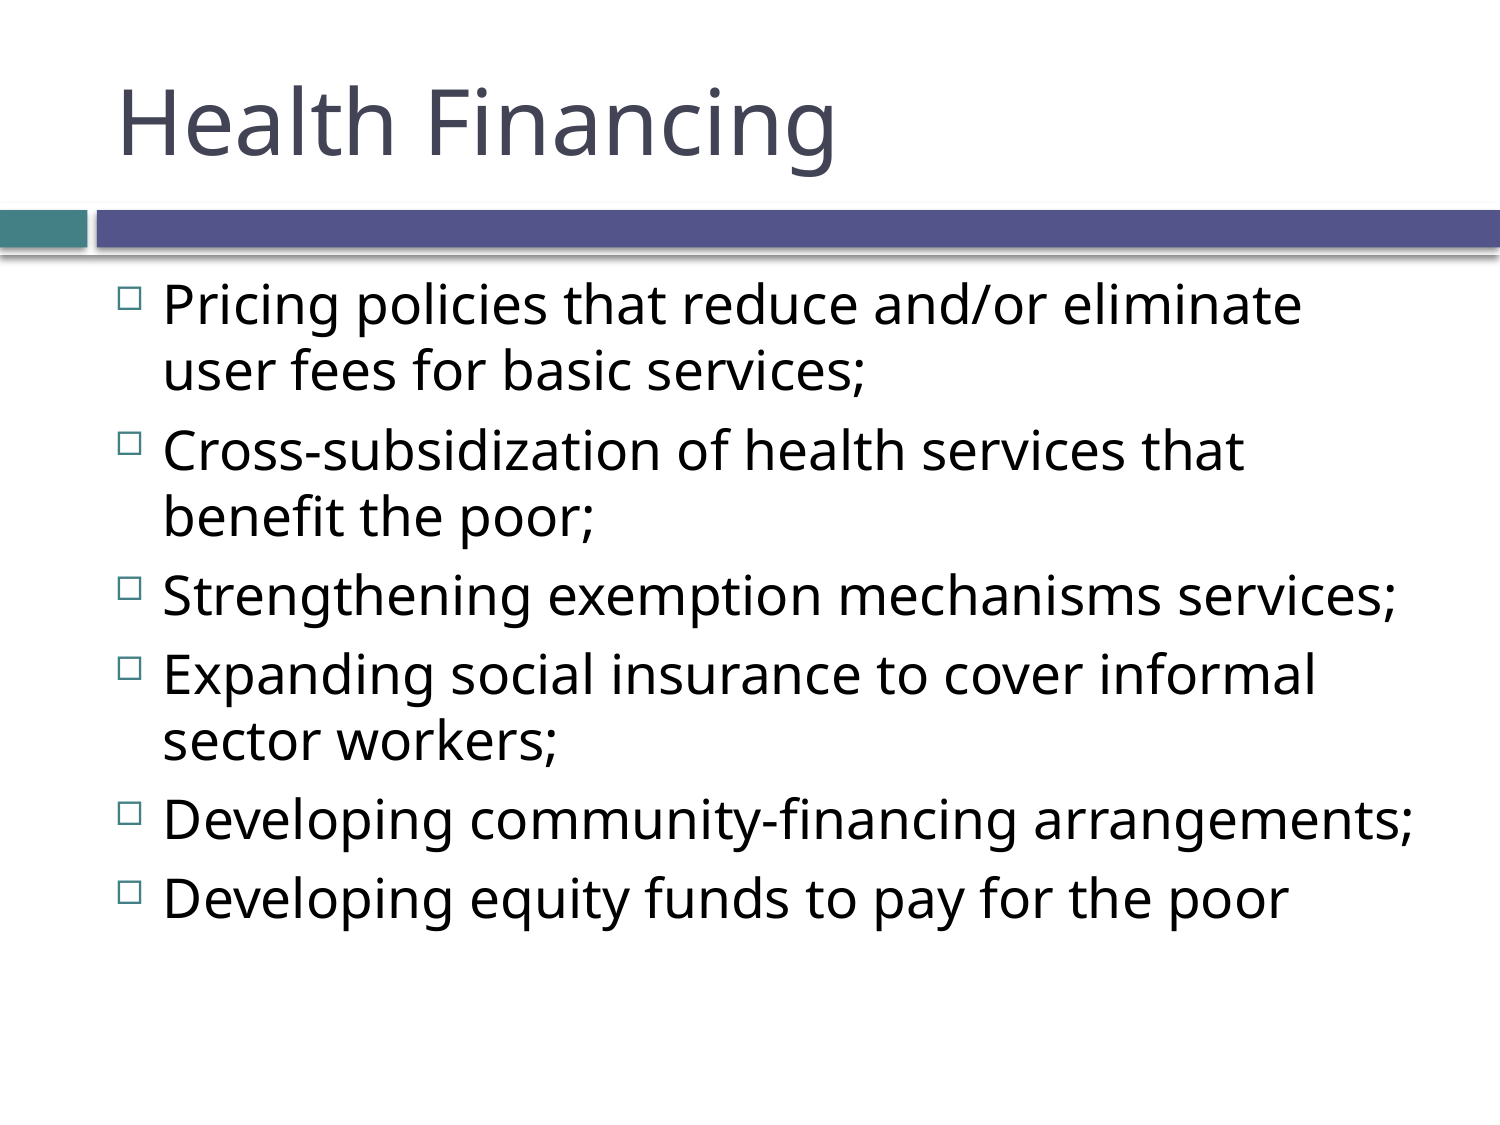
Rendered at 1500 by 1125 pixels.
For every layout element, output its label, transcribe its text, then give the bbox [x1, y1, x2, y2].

title Health Financing [100, 37, 1438, 200]
list Pricing policies that reduce and/or eliminate user fees for basic services; Cross-subsidization of health services that benefit the poor; Strengthening exemption mechanisms services; Expanding social insurance to cover informal sector workers; Developing community-financing arrangements; Developing equity funds to pay for the poor [100, 262, 1438, 1000]
